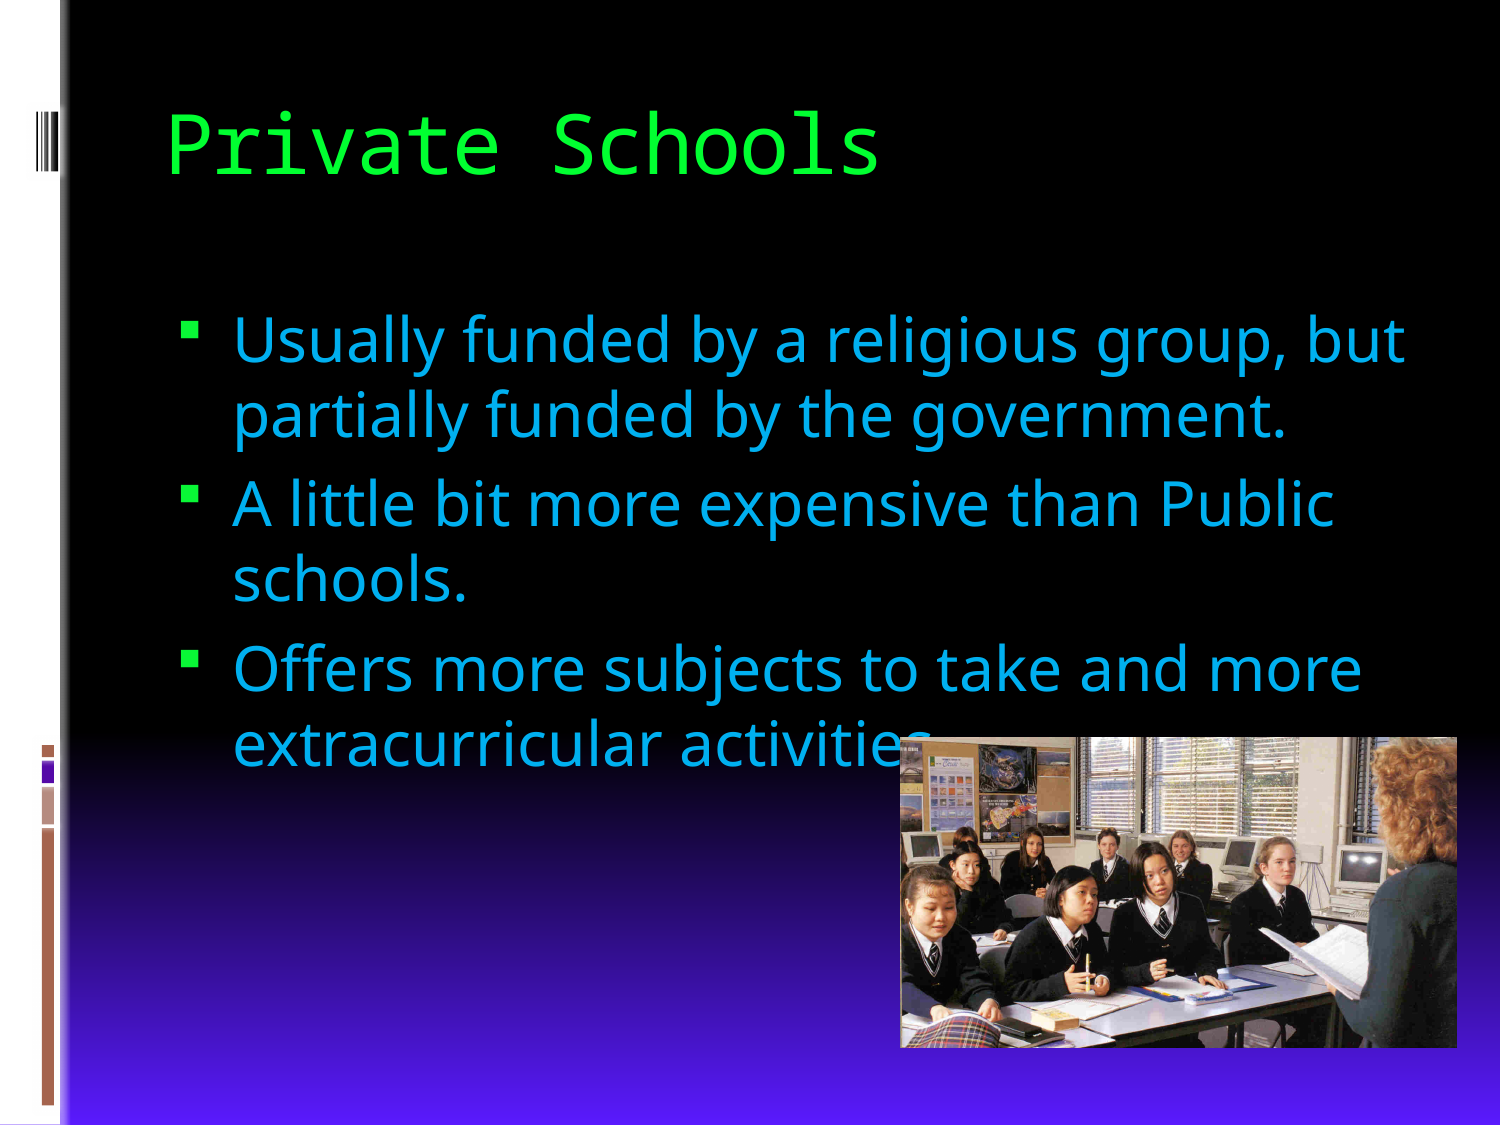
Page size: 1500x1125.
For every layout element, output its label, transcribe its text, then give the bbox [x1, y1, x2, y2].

title Private Schools [150, 83, 1425, 234]
picture [899, 737, 1457, 1048]
list Usually funded by a religious group, but partially funded by the government. A little bit more expensive than Public schools. Offers more subjects to take and more extracurricular activities. [150, 292, 1425, 1043]
